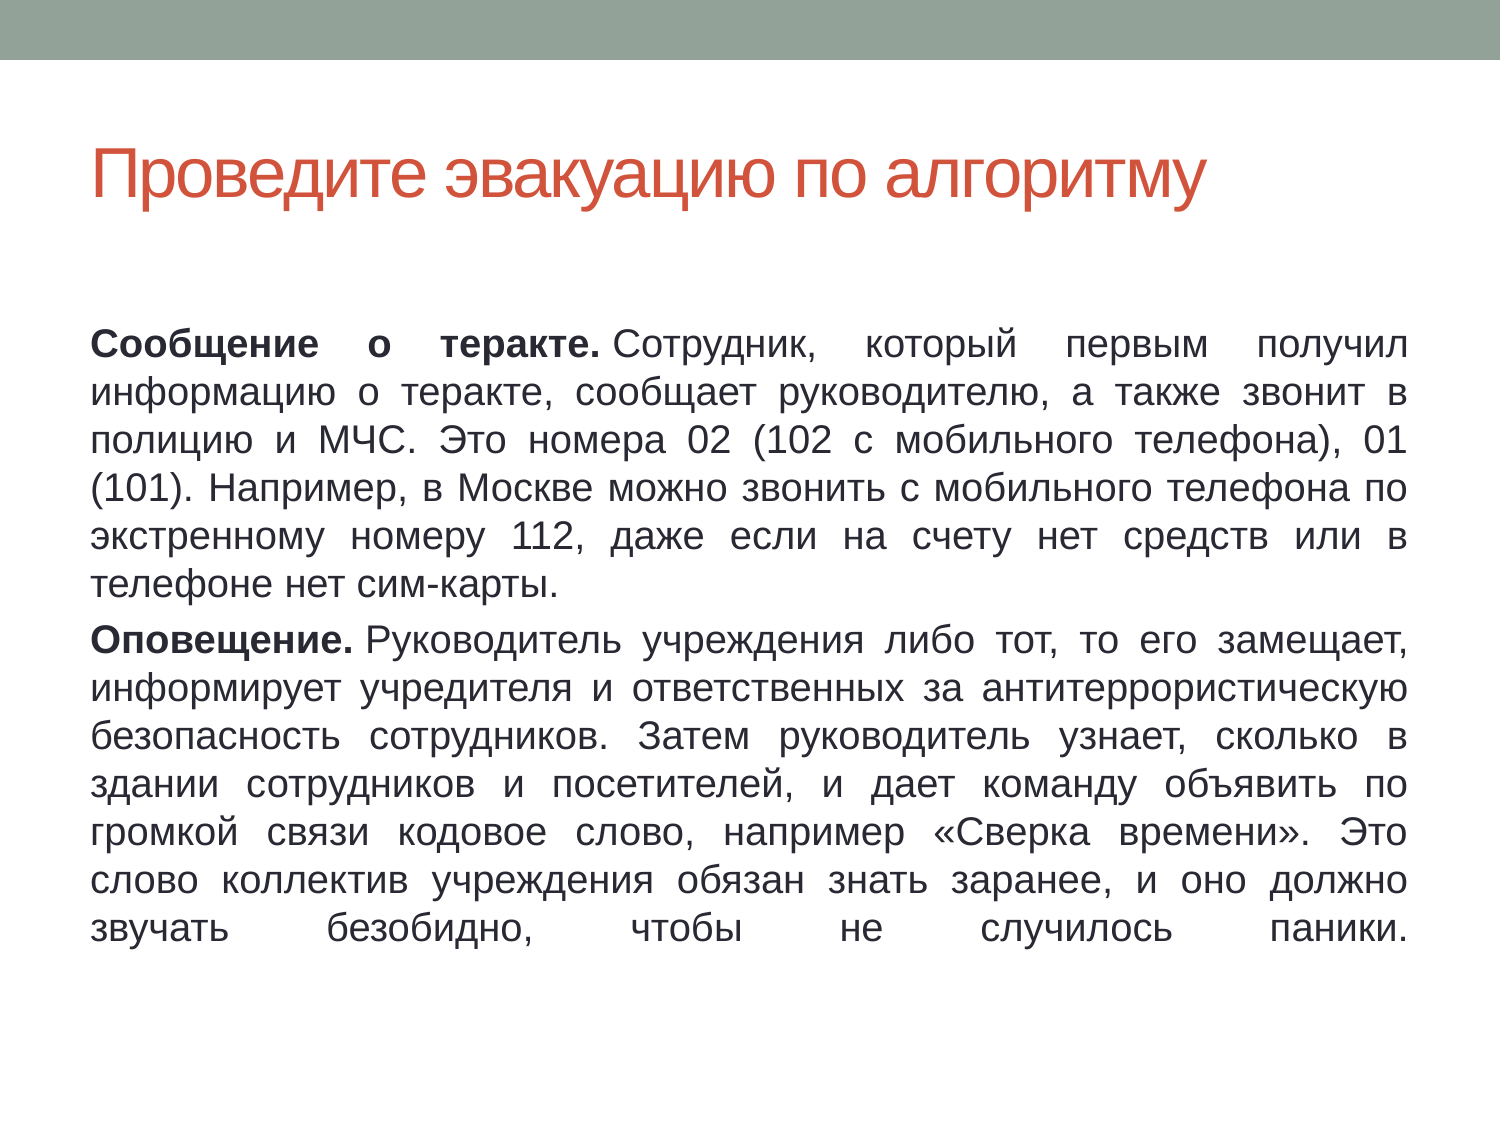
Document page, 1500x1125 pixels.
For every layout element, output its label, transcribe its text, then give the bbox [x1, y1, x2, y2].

list Сообщение о теракте. Сотрудник, который первым получил информацию о теракте, сообщает руководителю, а также звонит в полицию и МЧС. Это номера 02 (102 с мобильного телефона), 01 (101). Например, в Москве можно звонить с мобильного телефона по экстренному номеру 112, даже если на счету нет средств или в телефоне нет сим-карты. Оповещение. Руководитель учреждения либо тот, то его замещает, информирует учредителя и ответственных за антитеррористическую безопасность сотрудников. Затем руководитель узнает, сколько в здании сотрудников и посетителей, и дает команду объявить по громкой связи кодовое слово, например «Сверка времени». Это слово коллектив учреждения обязан знать заранее, и оно должно звучать безобидно, чтобы не случилось паники. [75, 262, 1425, 1063]
title Проведите эвакуацию по алгоритму [75, 87, 1425, 250]
